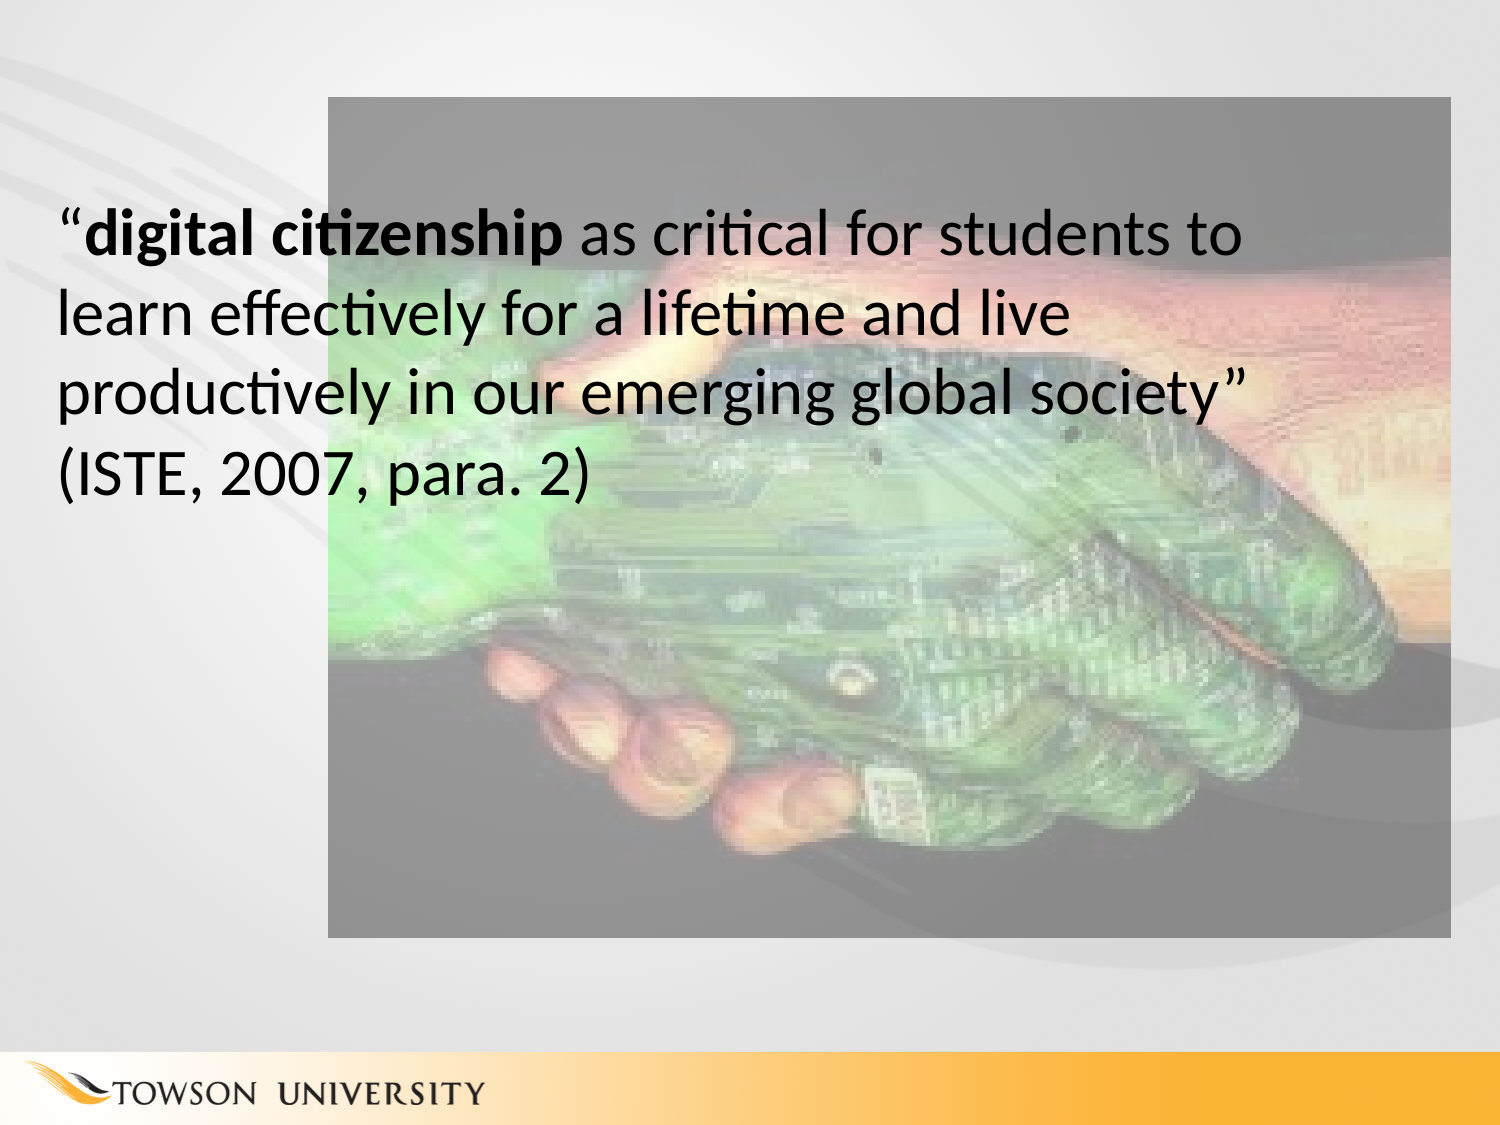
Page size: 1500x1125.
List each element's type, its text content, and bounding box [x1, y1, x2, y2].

picture [0, 0, 1500, 1125]
list “digital citizenship as critical for students to learn effectively for a lifetime and live productively in our emerging global society” (ISTE, 2007, para. 2) [41, 180, 322, 582]
